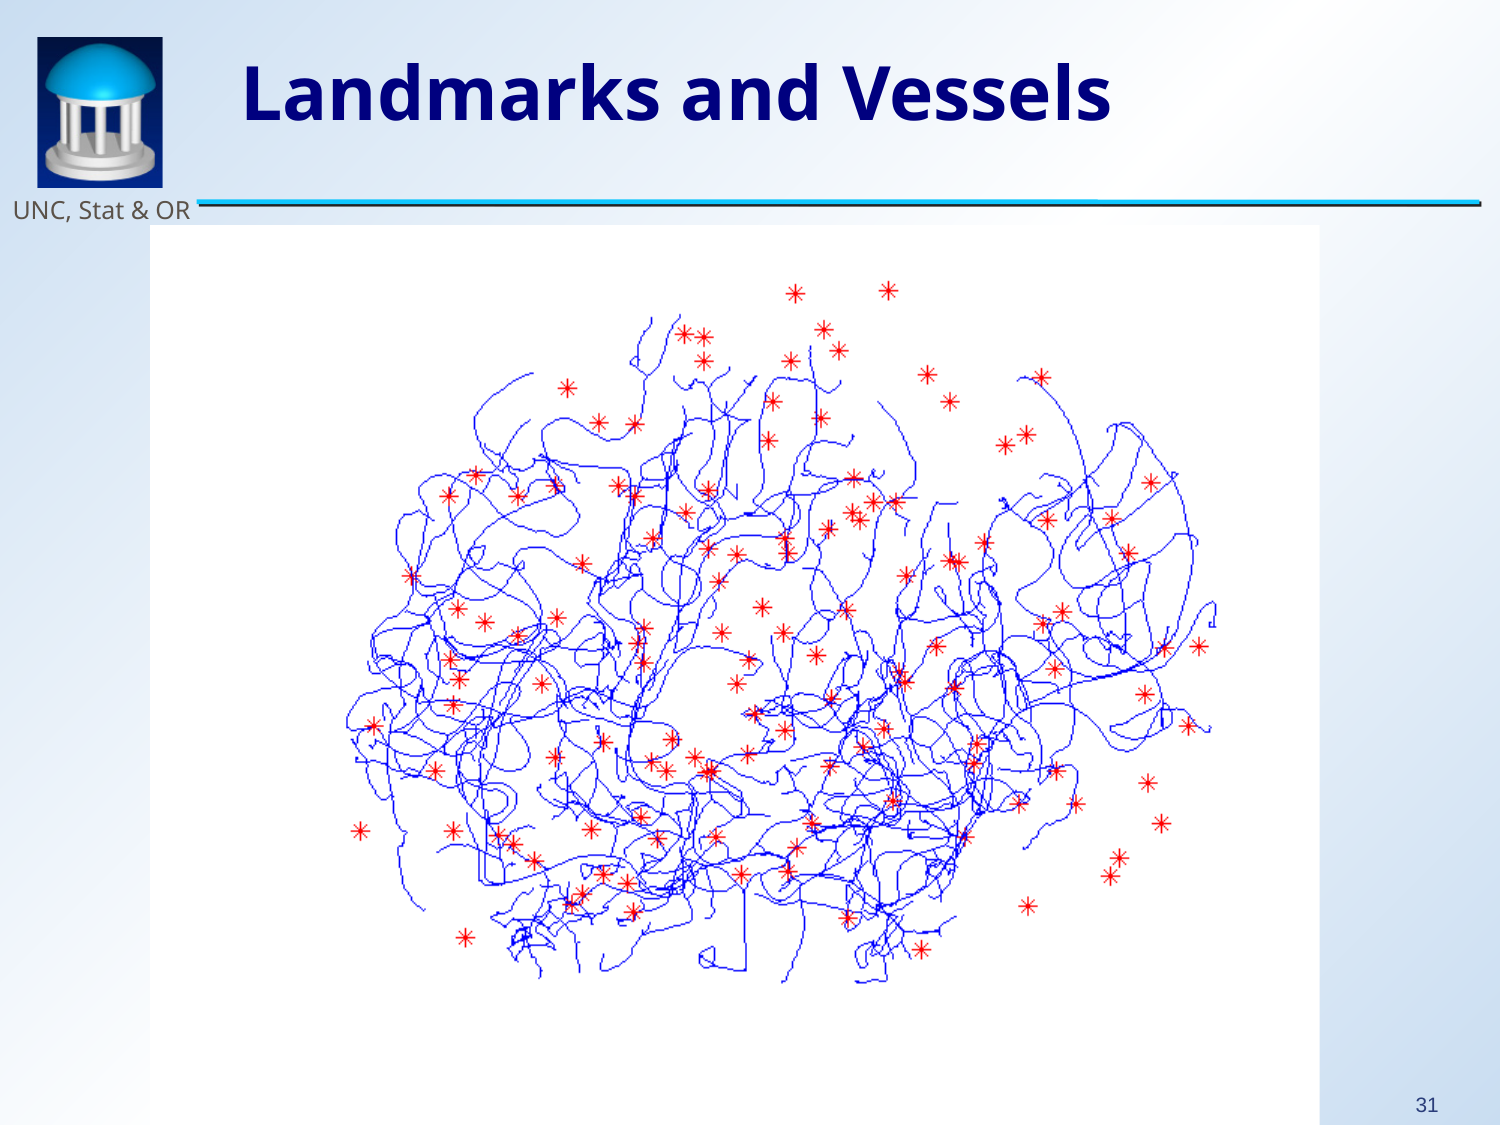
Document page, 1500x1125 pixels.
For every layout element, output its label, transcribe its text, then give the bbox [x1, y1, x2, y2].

title Landmarks and Vessels [224, 24, 1398, 156]
picture [149, 224, 1320, 1125]
